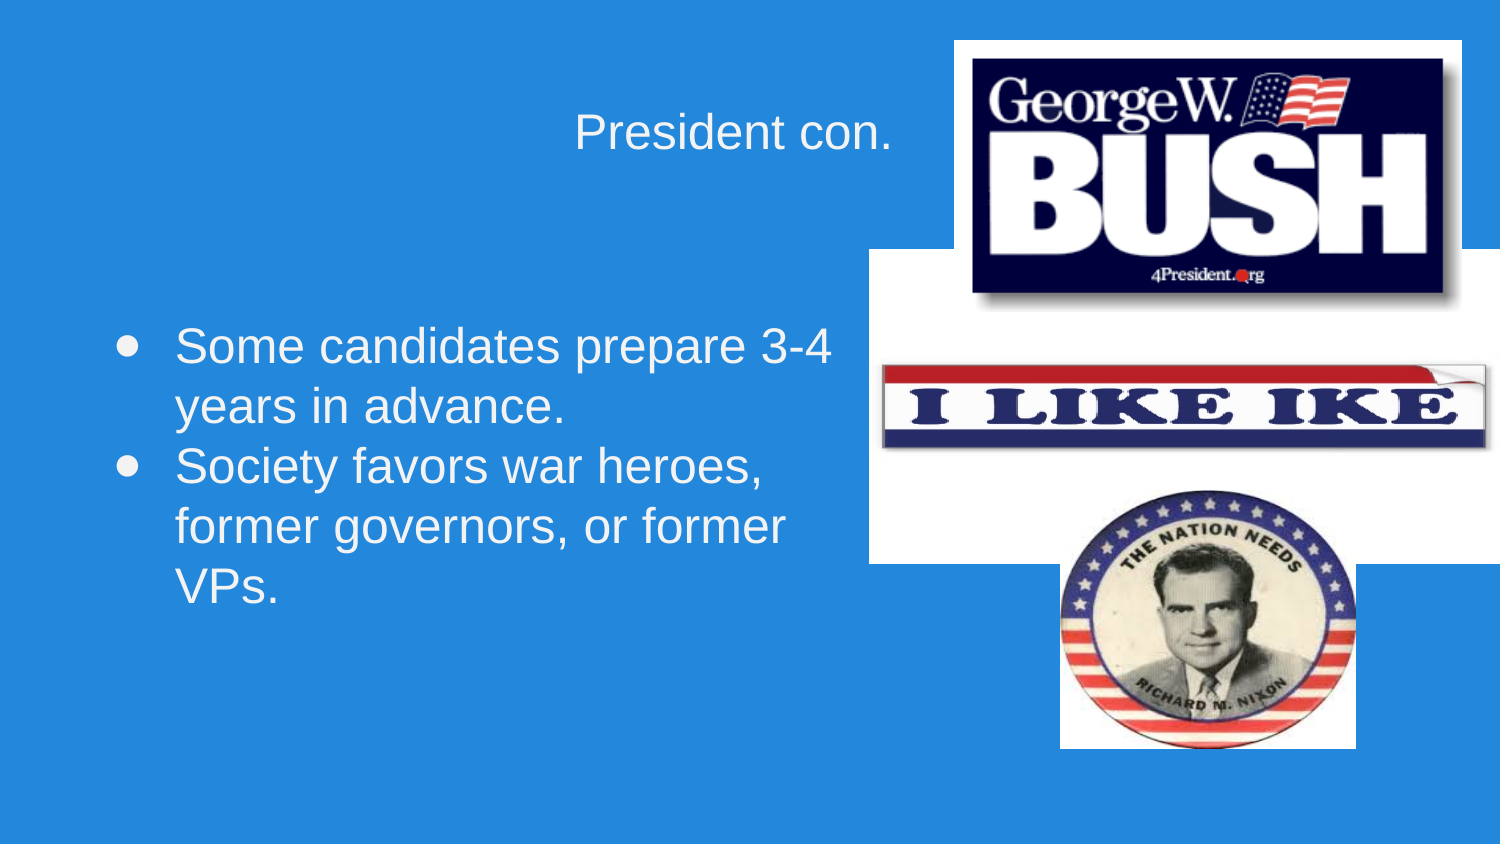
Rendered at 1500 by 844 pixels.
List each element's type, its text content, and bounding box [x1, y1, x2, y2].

text_box Some candidates prepare 3-4 years in advance. Society favors war heroes, former governors, or former VPs. [84, 298, 853, 796]
picture [868, 40, 1500, 749]
text_box President con. [372, 84, 949, 230]
